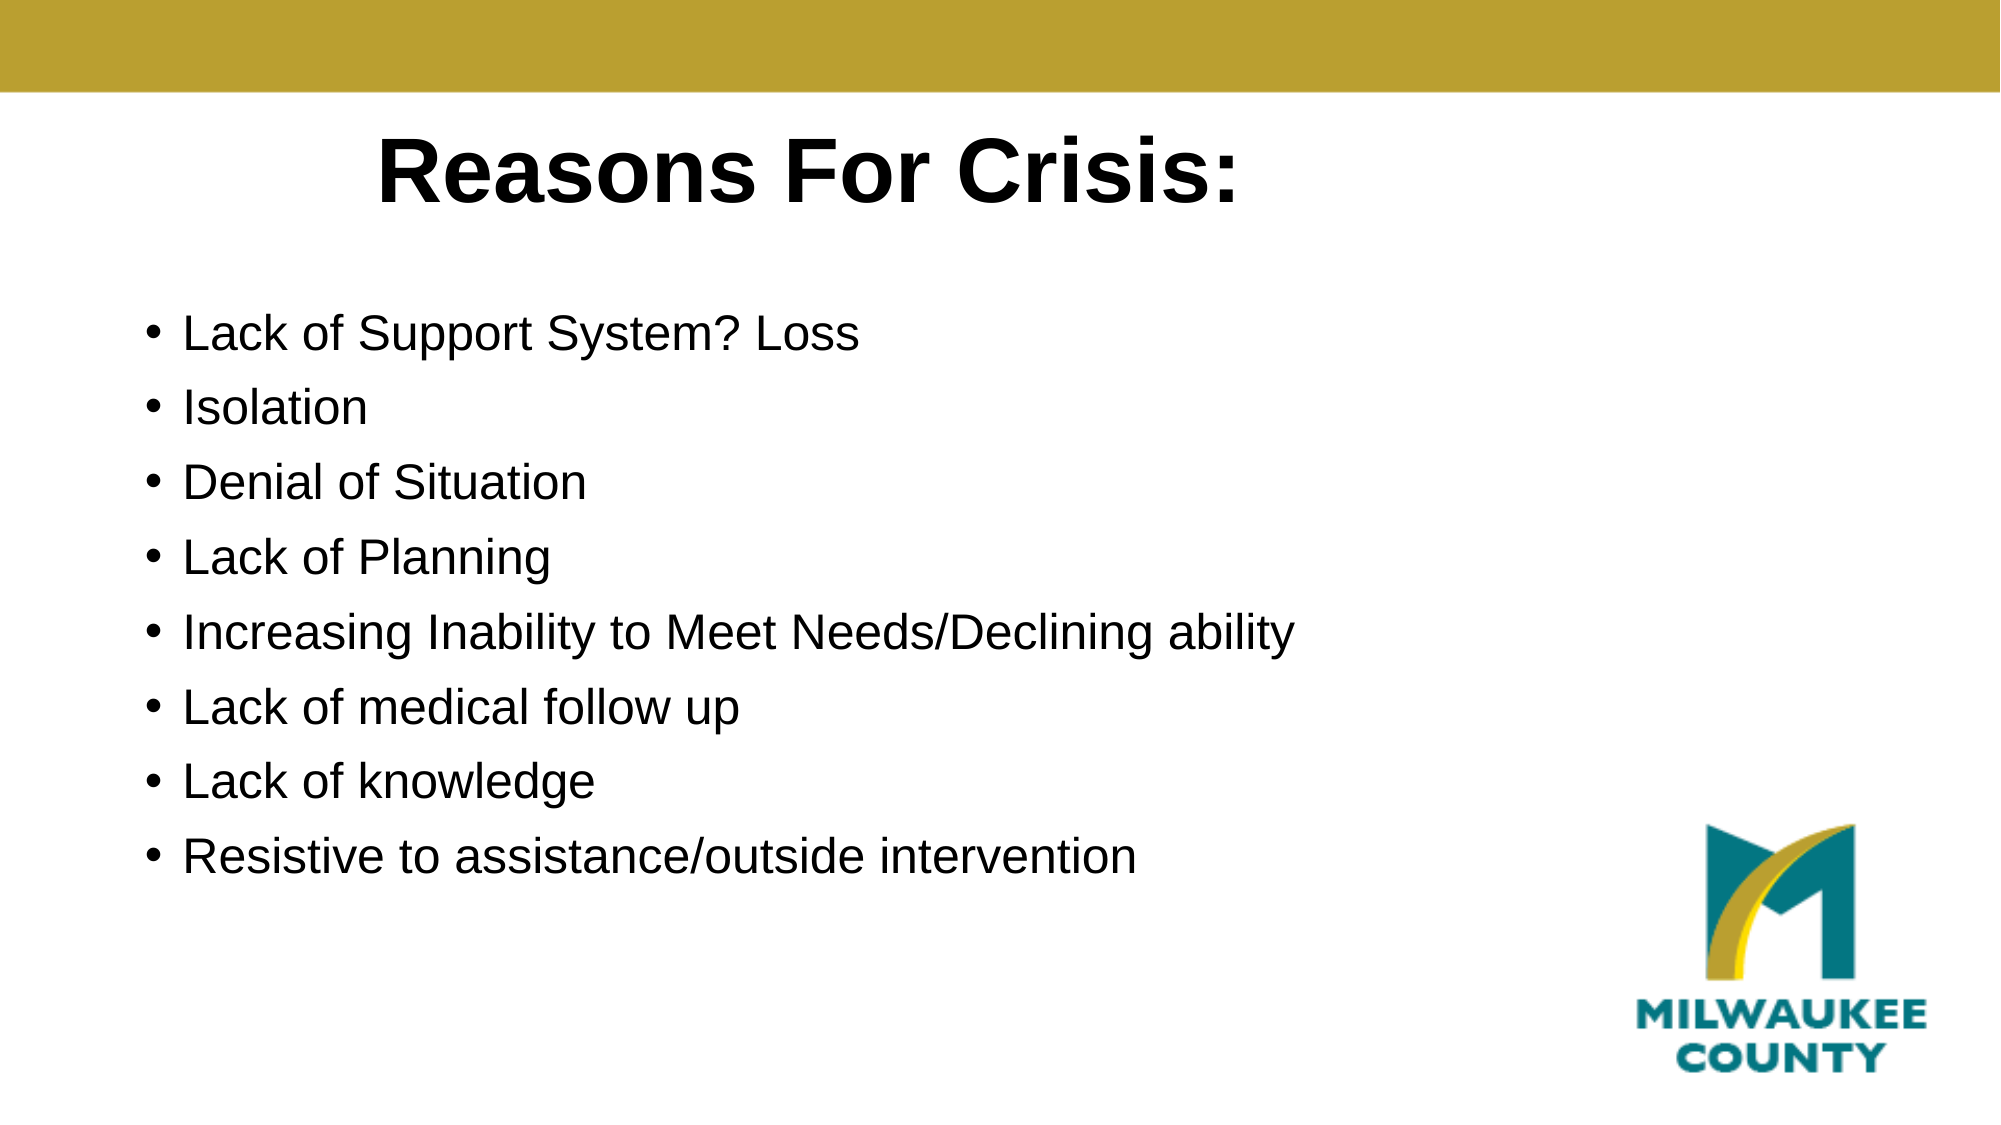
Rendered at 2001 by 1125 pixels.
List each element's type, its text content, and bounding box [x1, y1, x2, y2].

title Reasons For Crisis: [368, 63, 1664, 282]
picture [0, 0, 2000, 1125]
list Lack of Support System? Loss Isolation Denial of Situation Lack of Planning Increasing Inability to Meet Needs/Declining ability Lack of medical follow up Lack of knowledge Resistive to assistance/outside intervention [136, 298, 1863, 1014]
